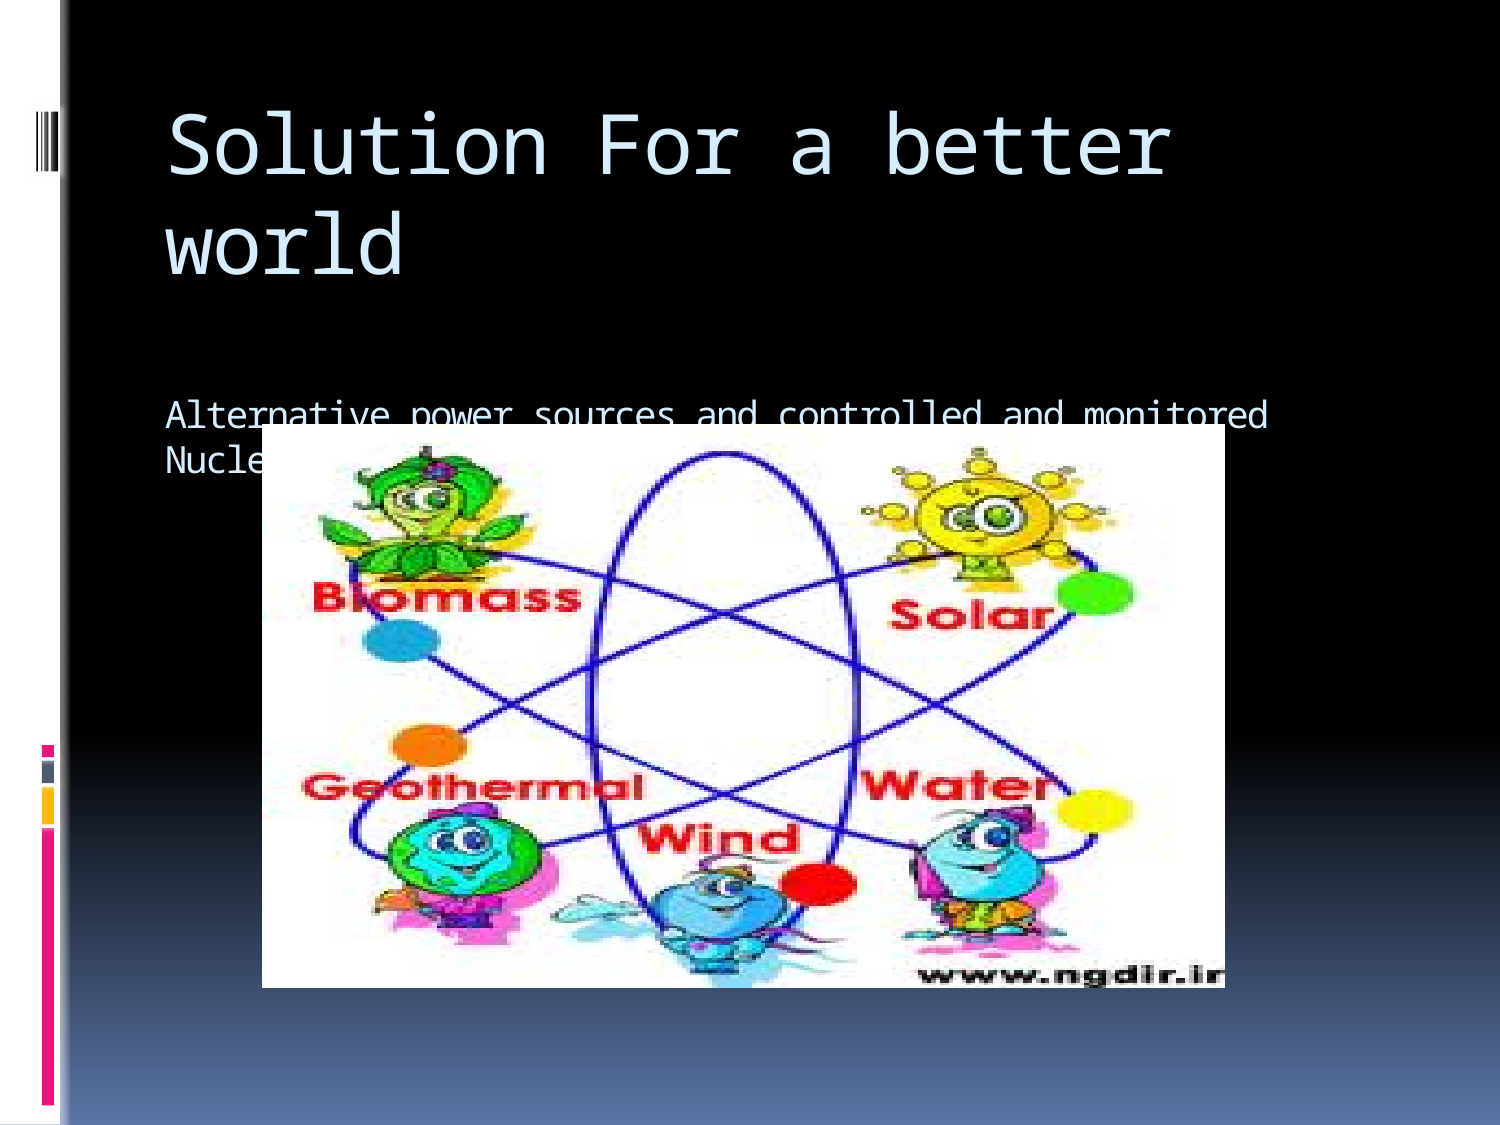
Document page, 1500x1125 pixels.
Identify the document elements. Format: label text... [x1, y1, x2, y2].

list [261, 424, 1226, 988]
title Solution For a better world Alternative power sources and controlled and monitored Nuclear power!! [150, 83, 1425, 234]
